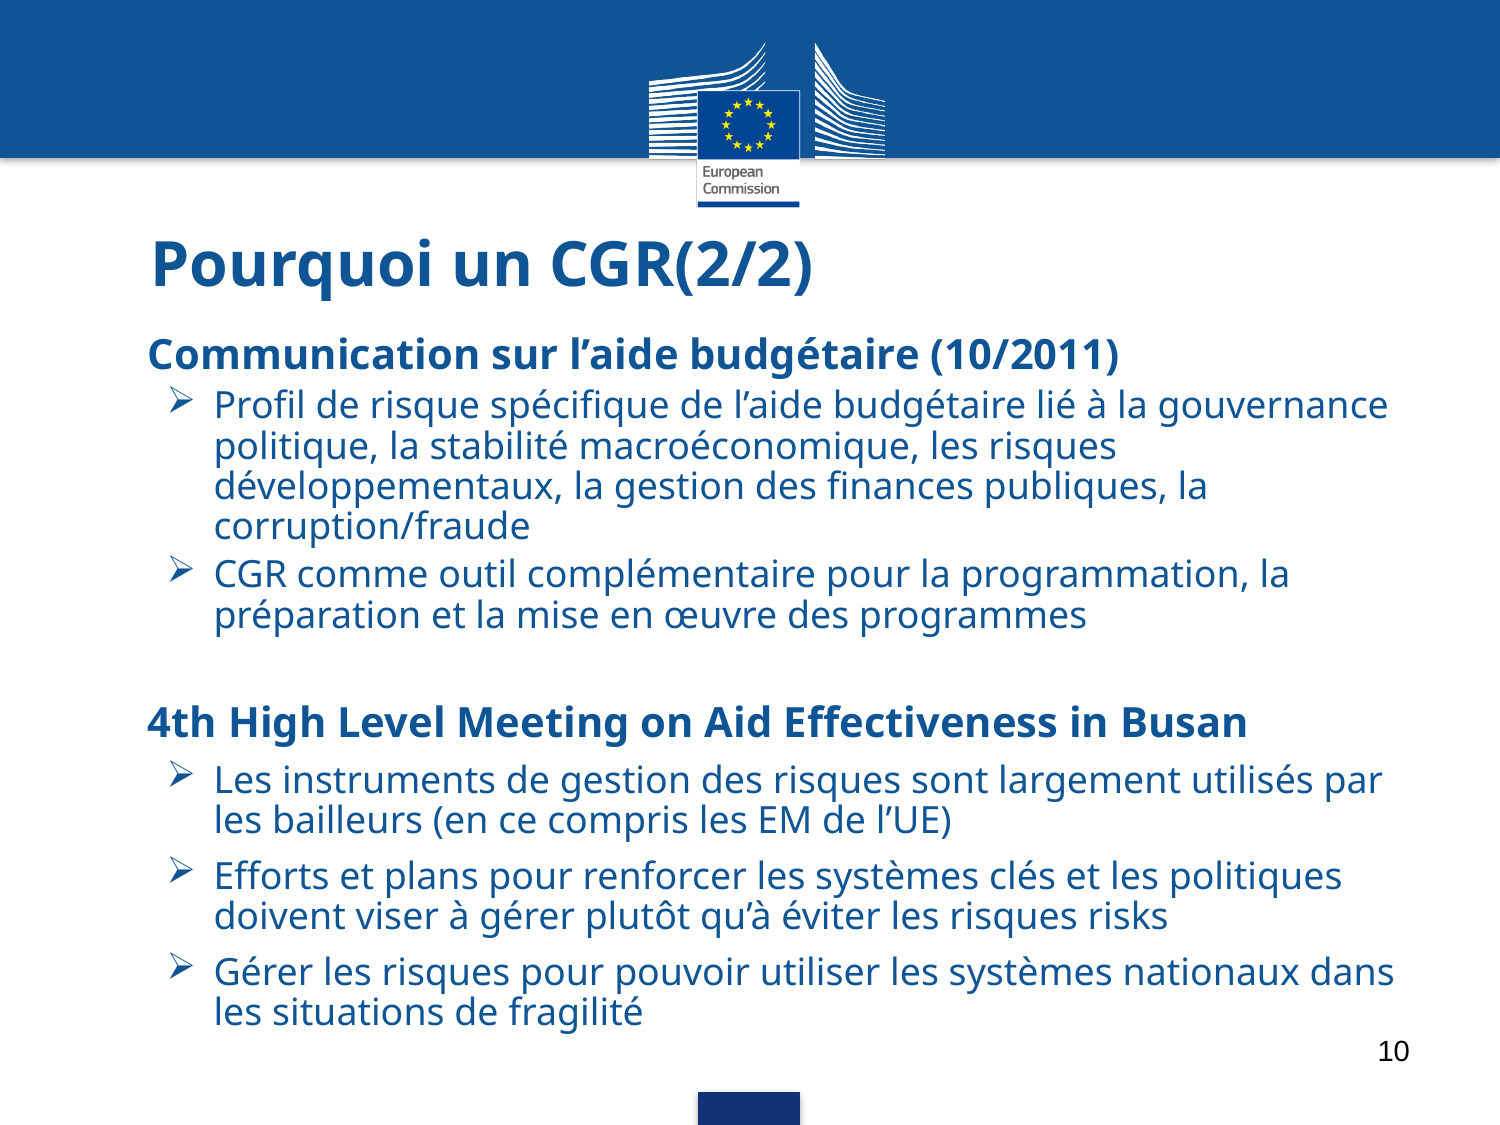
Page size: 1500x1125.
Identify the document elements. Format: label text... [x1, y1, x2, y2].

picture [649, 42, 885, 184]
list Communication sur l’aide budgétaire (10/2011) Profil de risque spécifique de l’aide budgétaire lié à la gouvernance politique, la stabilité macroéconomique, les risques développementaux, la gestion des finances publiques, la corruption/fraude CGR comme outil complémentaire pour la programmation, la préparation et la mise en œuvre des programmes 4th High Level Meeting on Aid Effectiveness in Busan Les instruments de gestion des risques sont largement utilisés par les bailleurs (en ce compris les EM de l’UE) Efforts et plans pour renforcer les systèmes clés et les politiques doivent viser à gérer plutôt qu’à éviter les risques risks Gérer les risques pour pouvoir utiliser les systèmes nationaux dans les situations de fragilité [76, 326, 1424, 965]
title Pourquoi un CGR(2/2) [76, 184, 1427, 339]
slide_number 10 [1074, 1024, 1426, 1103]
